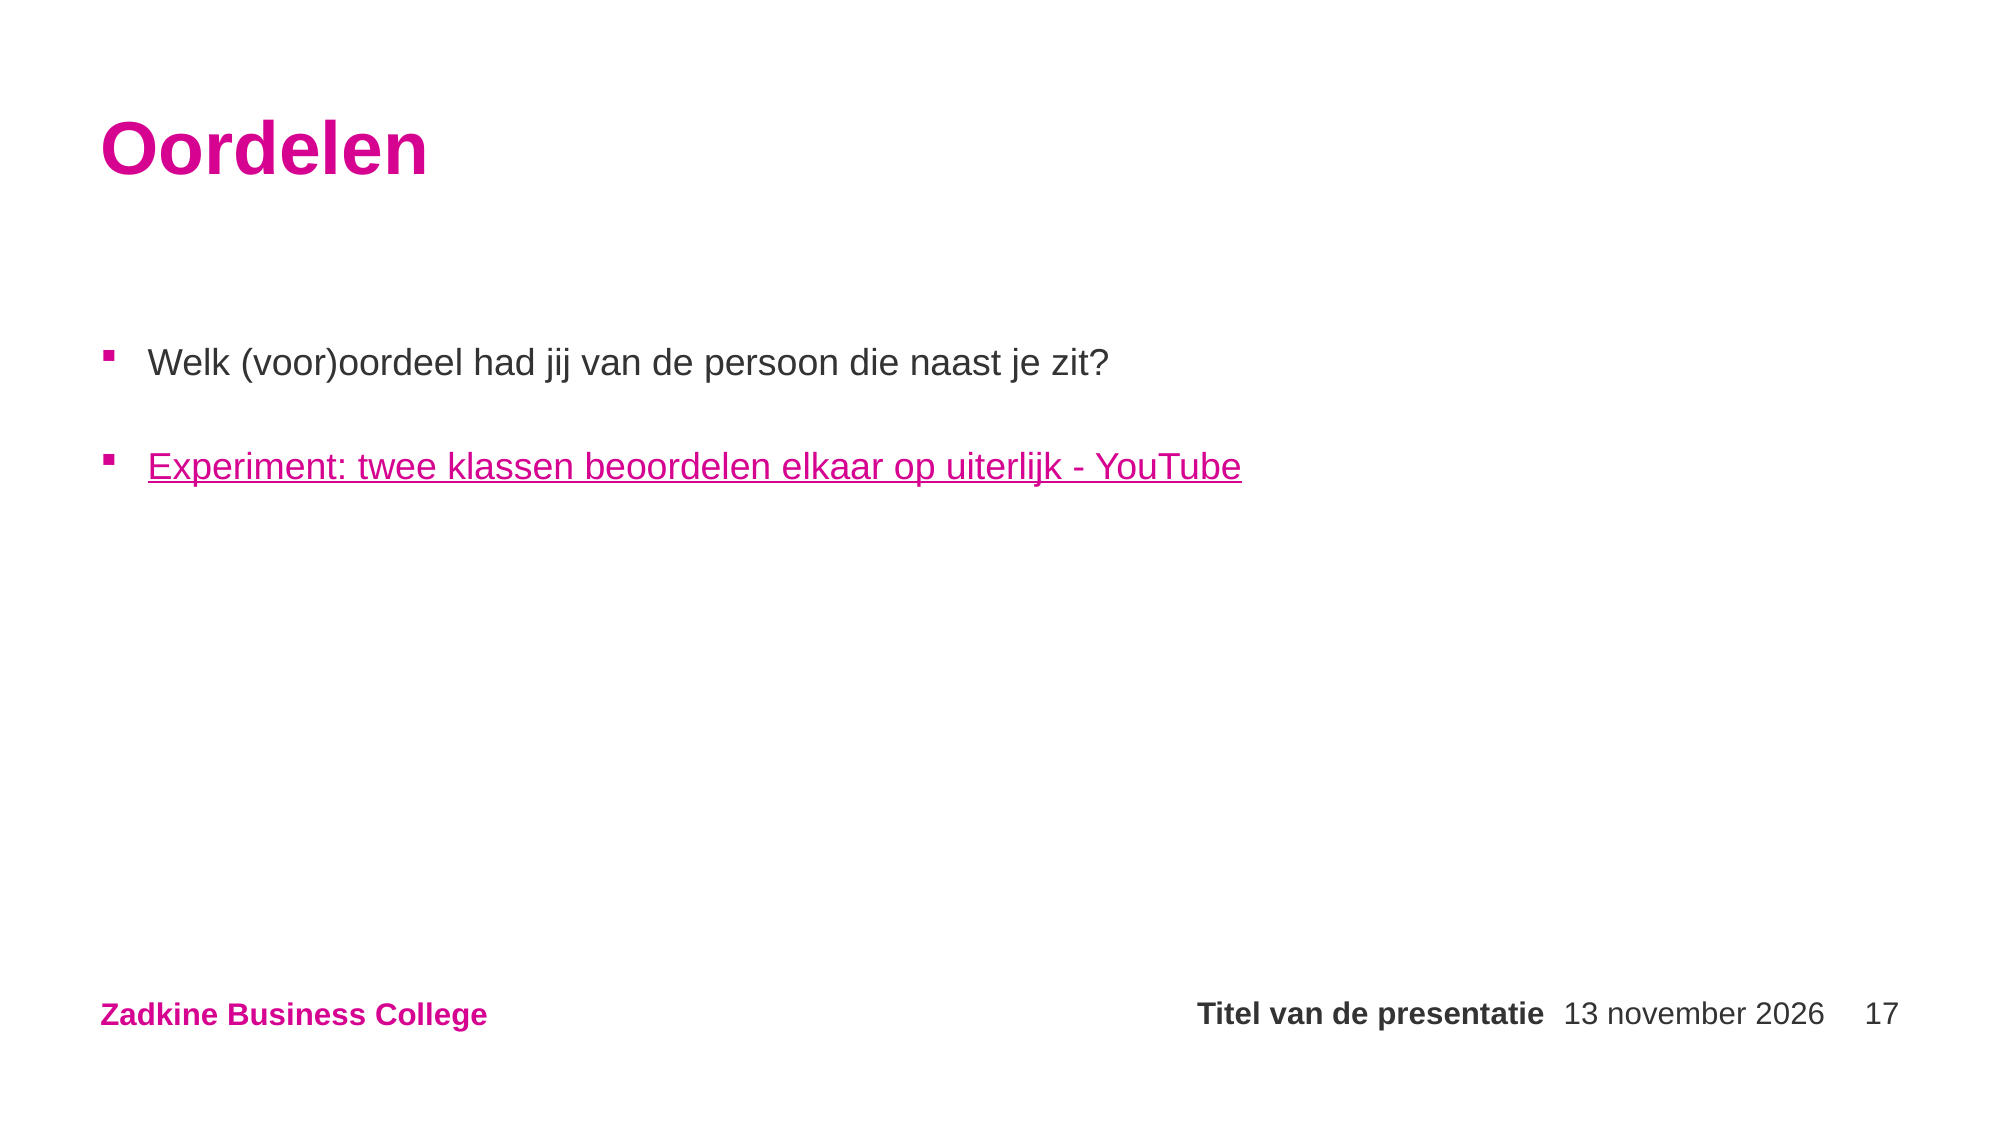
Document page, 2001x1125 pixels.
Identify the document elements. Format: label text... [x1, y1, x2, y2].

footer Titel van de presentatie [870, 993, 1546, 1033]
title Oordelen [100, 100, 1900, 190]
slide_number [1546, 993, 1825, 1033]
slide_number 17 [1825, 993, 1900, 1033]
list Welk (voor)oordeel had jij van de persoon die naast je zit? Experiment: twee klassen beoordelen elkaar op uiterlijk - YouTube [100, 331, 1900, 917]
